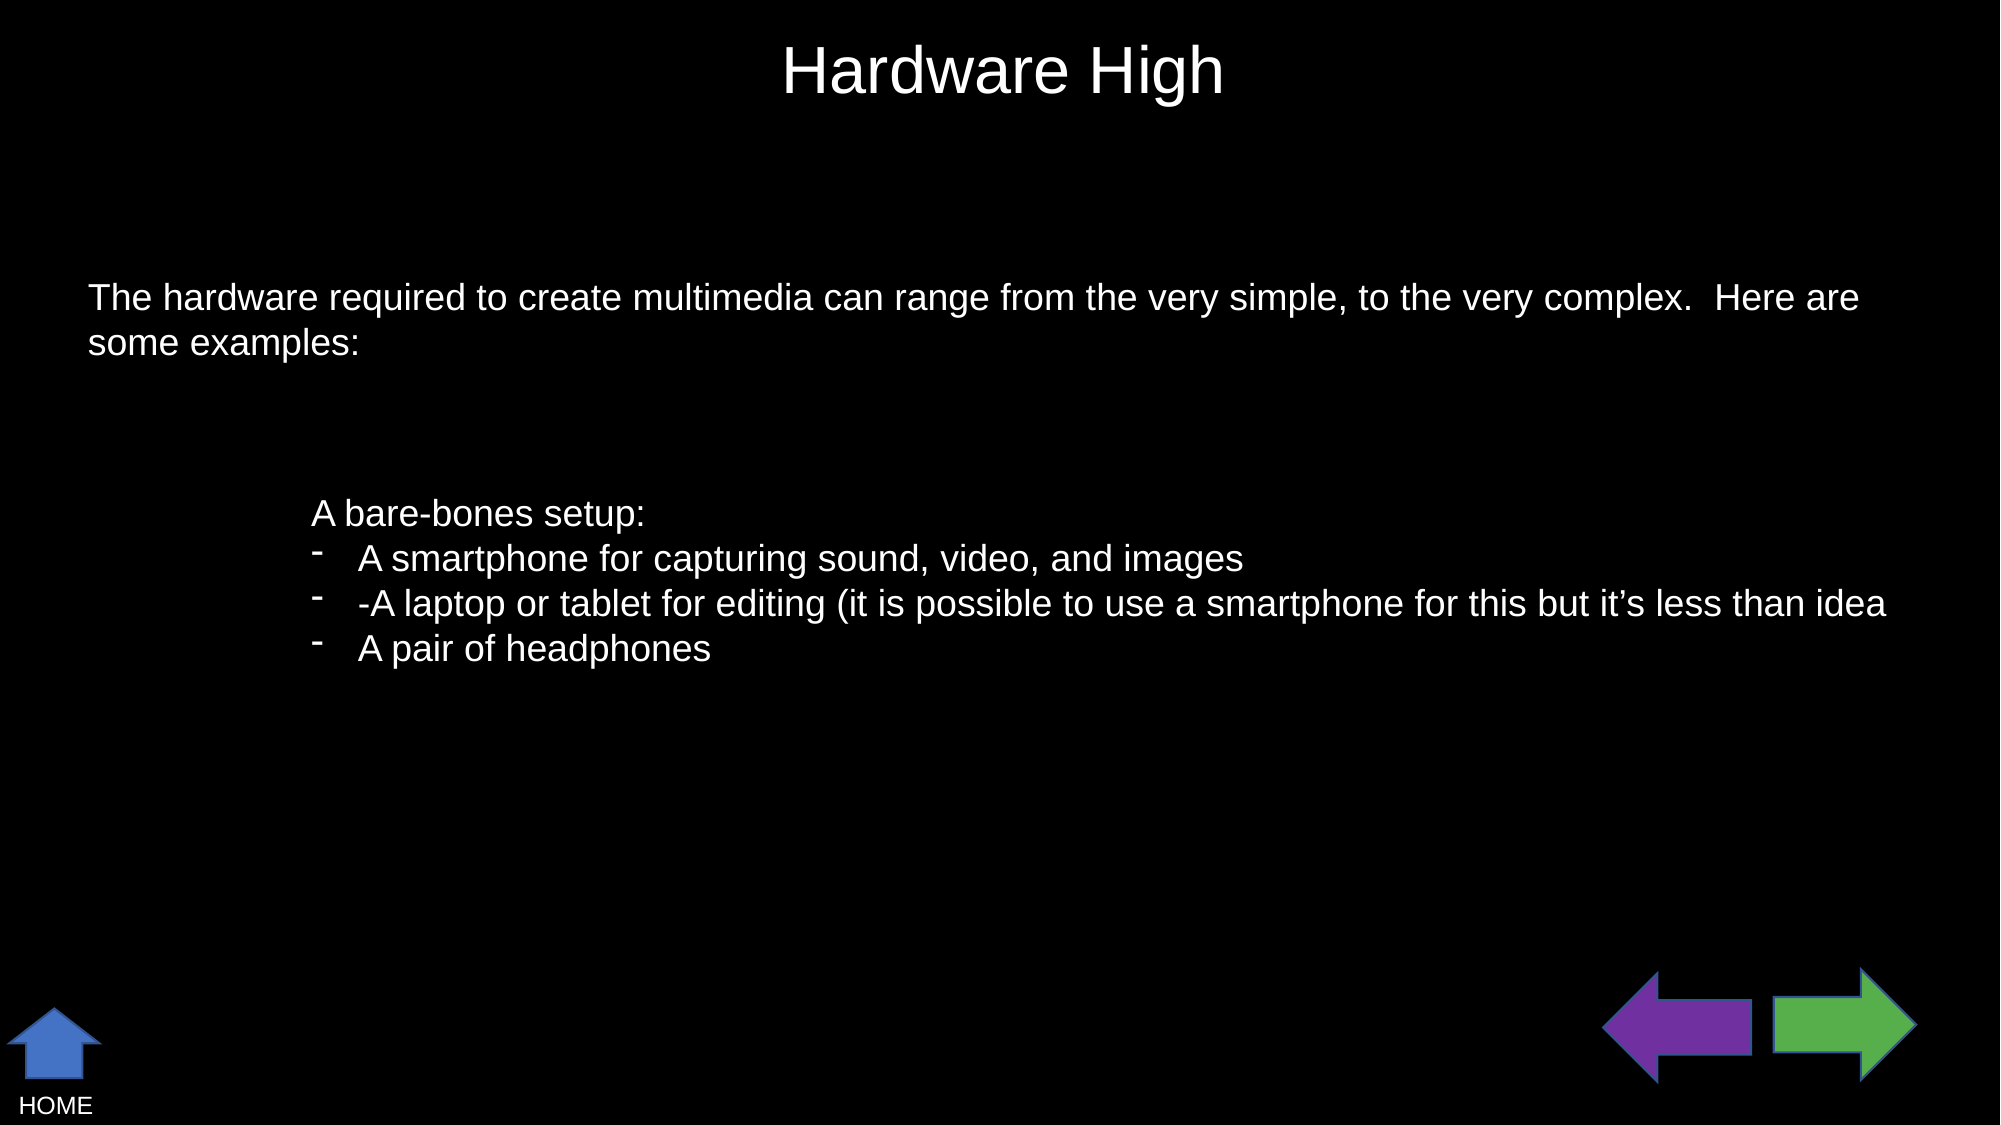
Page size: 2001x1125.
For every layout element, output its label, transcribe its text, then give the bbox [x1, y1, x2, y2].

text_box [3, 1008, 132, 1125]
text_box A bare-bones setup: A smartphone for capturing sound, video, and images -A laptop or tablet for editing (it is possible to use a smartphone for this but it’s less than idea A pair of headphones [296, 481, 2000, 676]
text_box Hardware High [766, 19, 1680, 115]
text_box [1601, 970, 1753, 1085]
text_box The hardware required to create multimedia can range from the very simple, to the very complex. Here are some examples: [73, 265, 1881, 416]
text_box [1772, 966, 1918, 1083]
